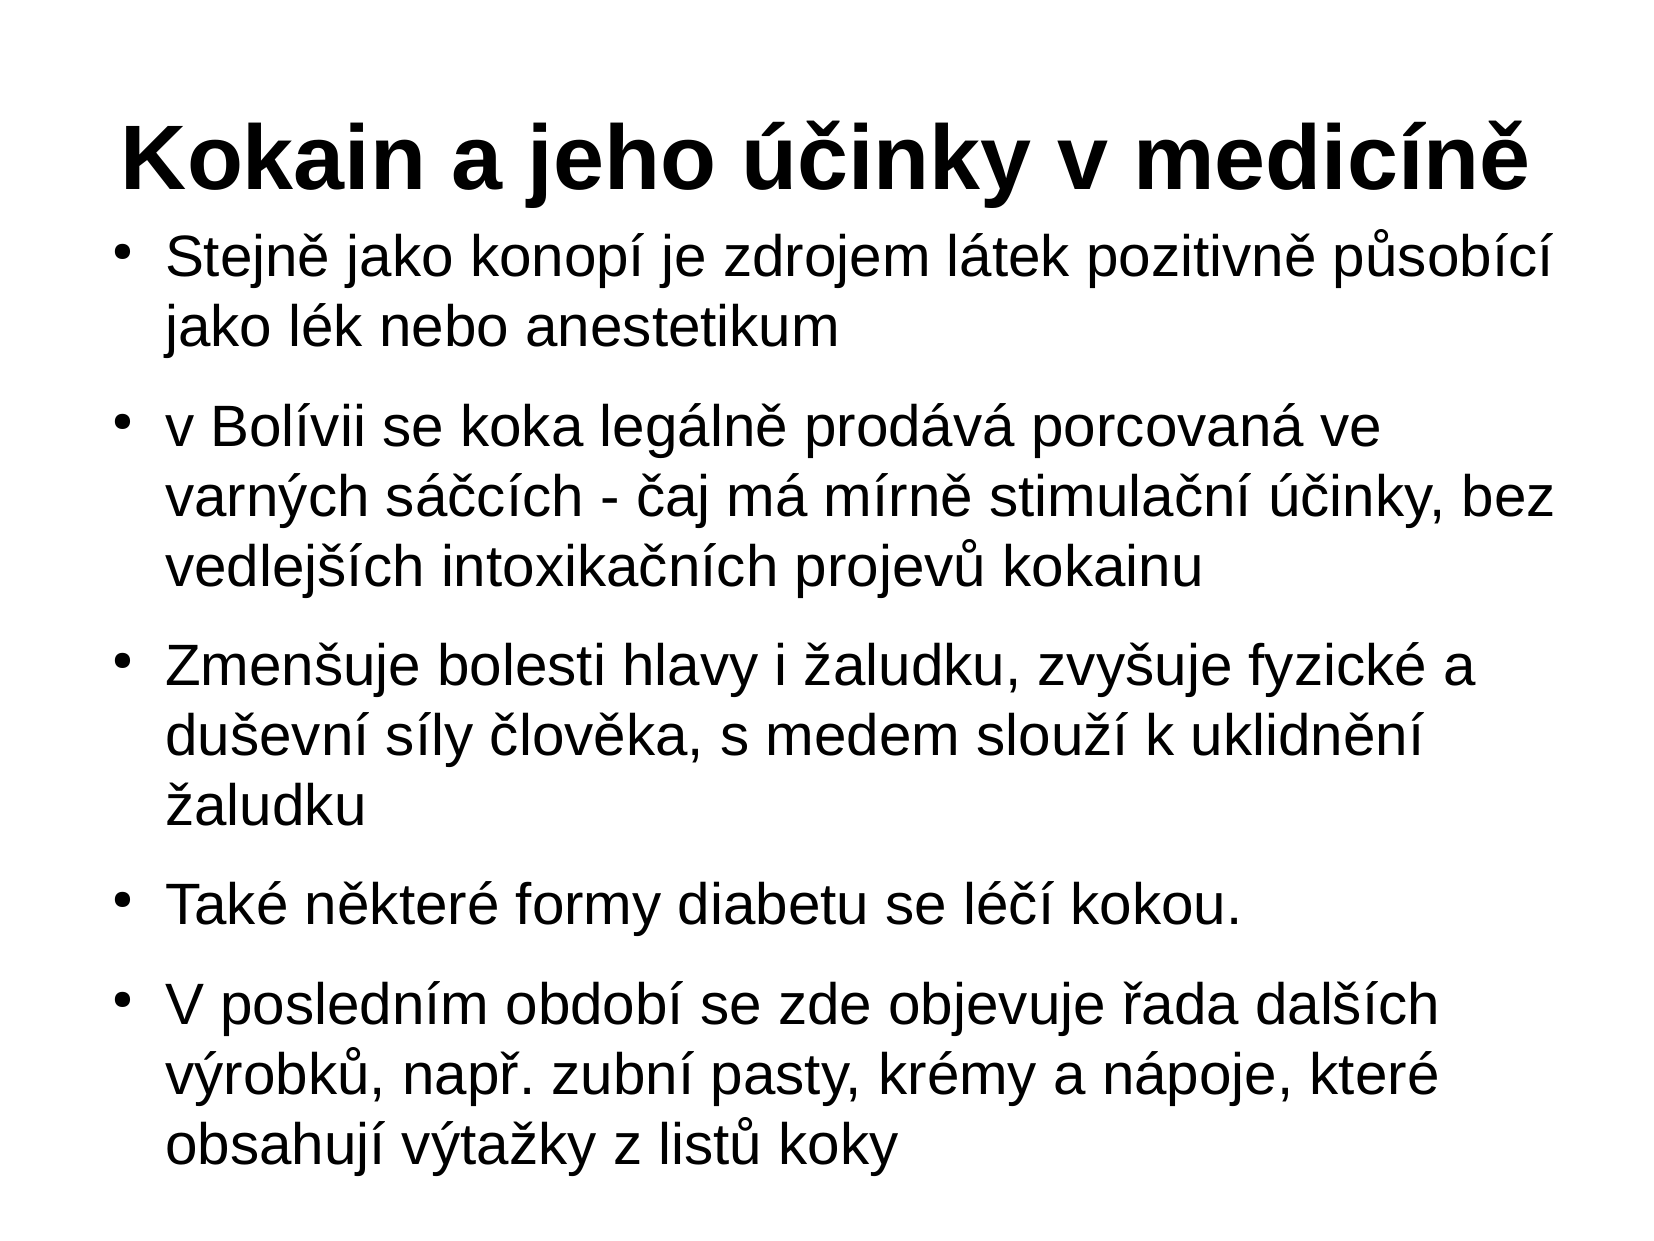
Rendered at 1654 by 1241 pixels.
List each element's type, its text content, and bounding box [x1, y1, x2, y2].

title Kokain a jeho účinky v medicíně [82, 49, 1571, 257]
list Stejně jako konopí je zdrojem látek pozitivně působící jako lék nebo anestetikum v Bolívii se koka legálně prodává porcovaná ve varných sáčcích - čaj má mírně stimulační účinky, bez vedlejších intoxikačních projevů kokainu Zmenšuje bolesti hlavy i žaludku, zvyšuje fyzické a duševní síly člověka, s medem slouží k uklidnění žaludku Také některé formy diabetu se léčí kokou. V posledním období se zde objevuje řada dalších výrobků, např. zubní pasty, krémy a nápoje, které obsahují výtažky z listů koky [94, 218, 1583, 1241]
